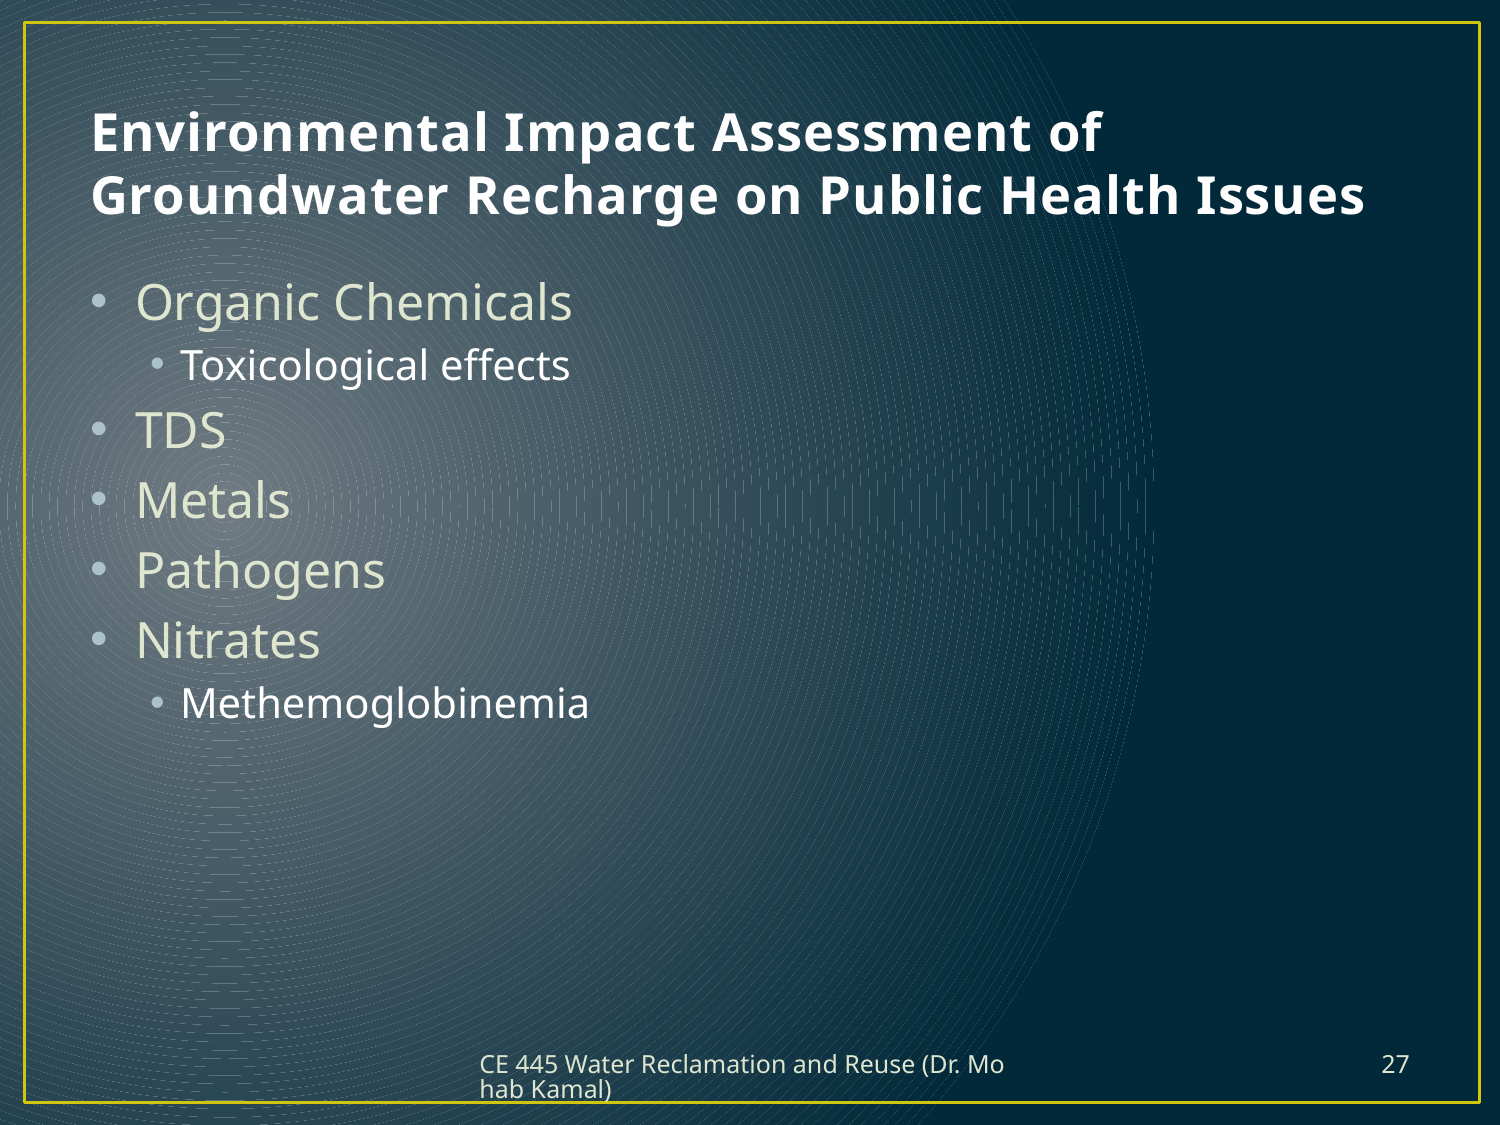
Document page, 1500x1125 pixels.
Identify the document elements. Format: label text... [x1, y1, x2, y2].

slide_number 27 [1074, 1035, 1425, 1096]
list Organic Chemicals Toxicological effects TDS Metals Pathogens Nitrates Methemoglobinemia [75, 262, 1425, 1038]
title Environmental Impact Assessment of Groundwater Recharge on Public Health Issues [75, 45, 1425, 233]
footer CE 445 Water Reclamation and Reuse (Dr. Mohab Kamal) [464, 1035, 1036, 1096]
